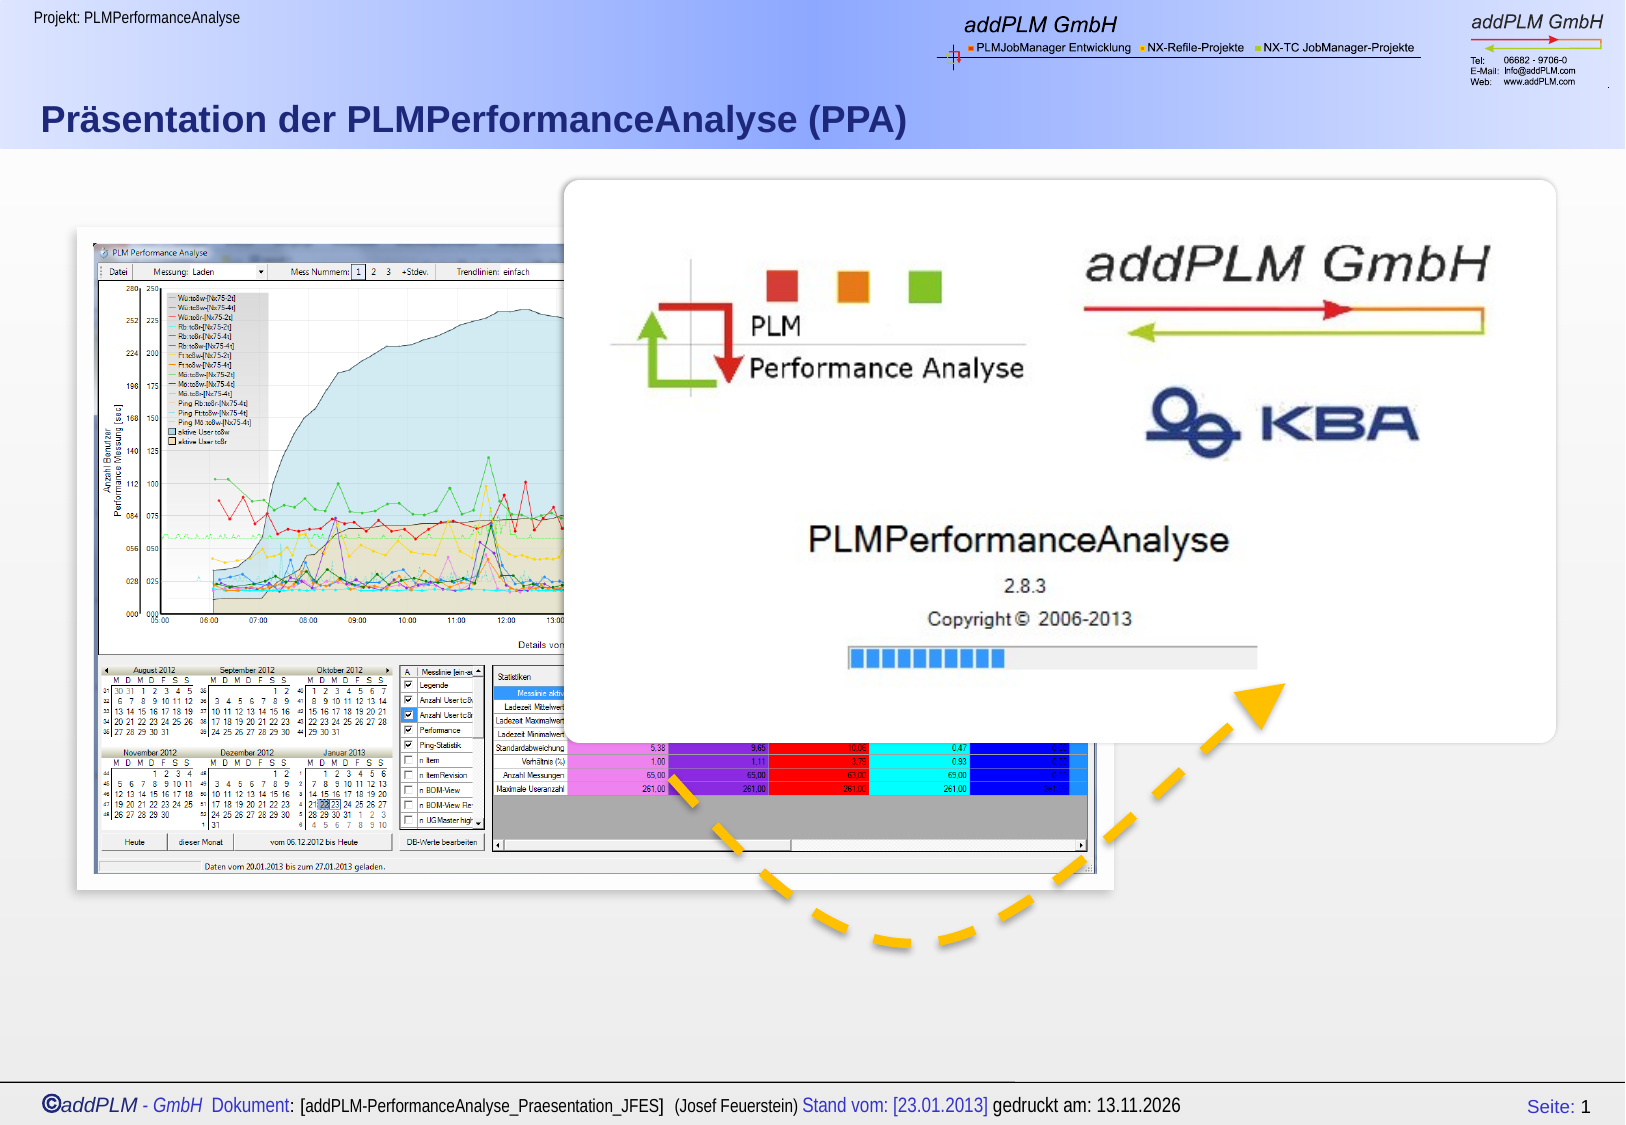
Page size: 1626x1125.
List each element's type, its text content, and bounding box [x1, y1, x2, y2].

picture [93, 211, 1526, 875]
text_box [1102, 721, 1242, 842]
text_box [768, 882, 1059, 947]
title Präsentation der PLMPerformanceAnalyse (PPA) [40, 67, 1582, 131]
